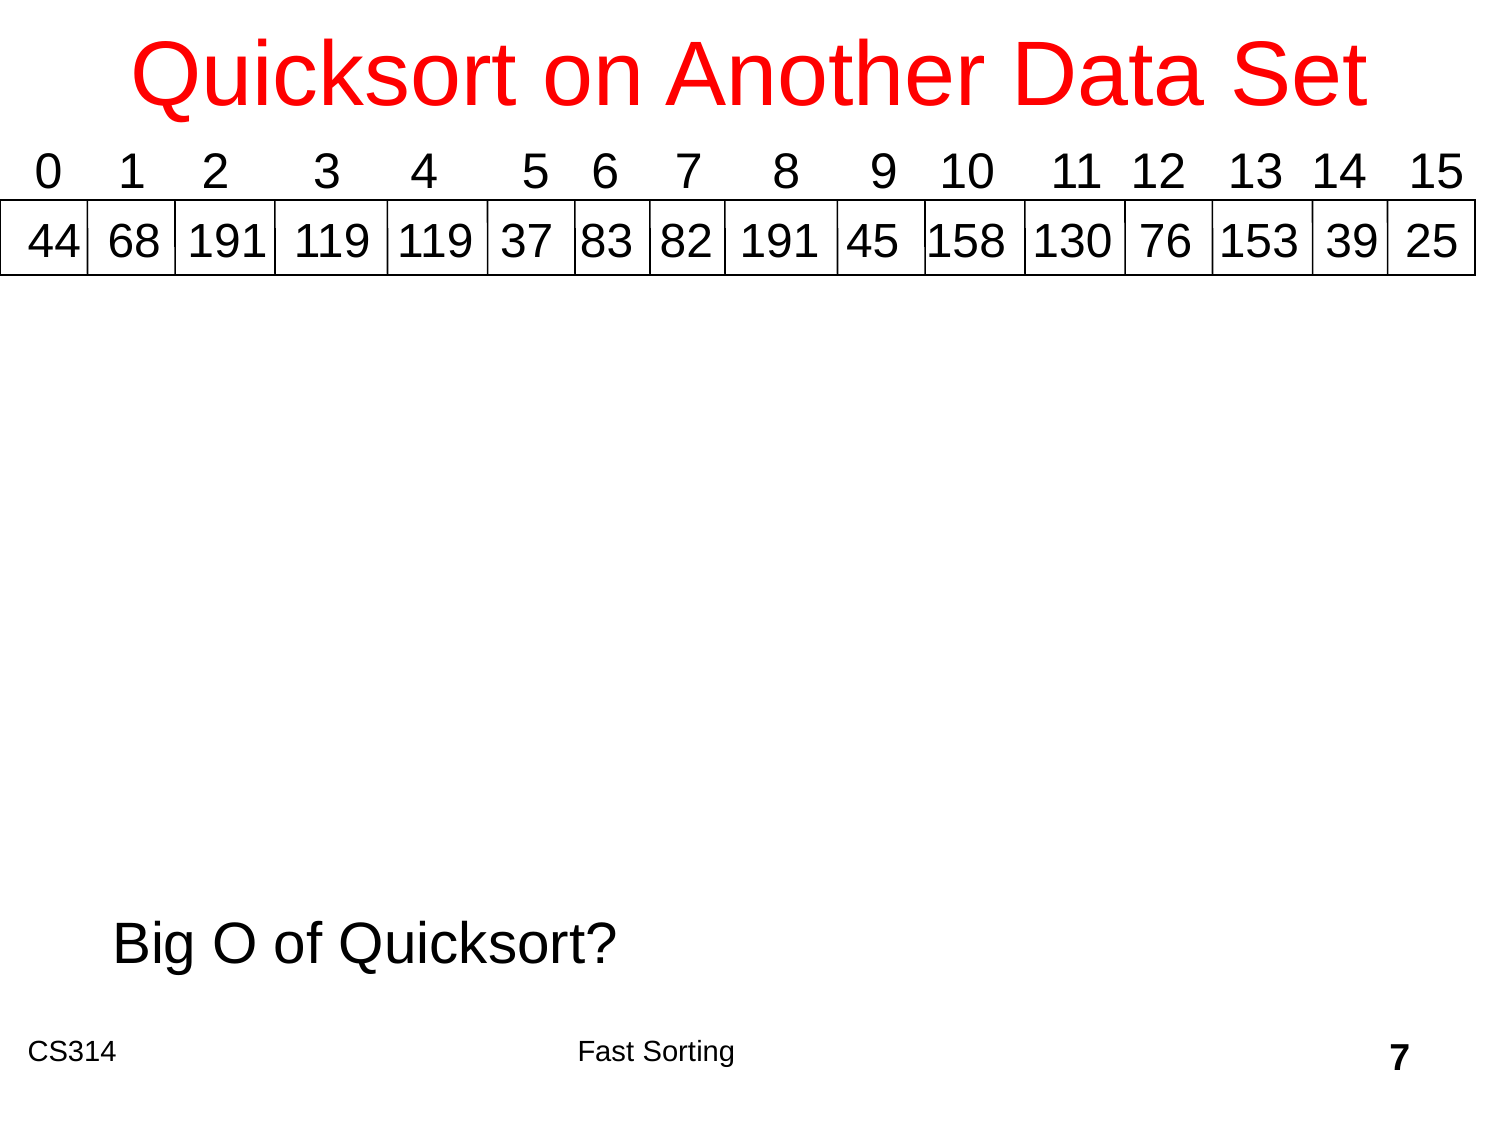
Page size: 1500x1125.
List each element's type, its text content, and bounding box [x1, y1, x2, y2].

footer Fast Sorting [562, 1024, 1063, 1101]
text_box [1388, 207, 1475, 275]
text_box [838, 207, 1125, 275]
text_box [488, 207, 837, 275]
slide_number 7 [1112, 1024, 1426, 1101]
slide_number CS314 [12, 1024, 451, 1101]
text_box [1313, 207, 1387, 275]
text_box [1126, 207, 1212, 275]
text_box [388, 207, 487, 275]
text_box [88, 207, 387, 275]
text_box [1213, 207, 1312, 275]
title Quicksort on Another Data Set [112, 0, 1388, 131]
text_box 0 1 2 3 4 5 6 7 8 9 10 11 12 13 14 15 [19, 131, 1483, 207]
text_box [0, 199, 87, 275]
text_box Big O of Quicksort? [97, 898, 634, 983]
